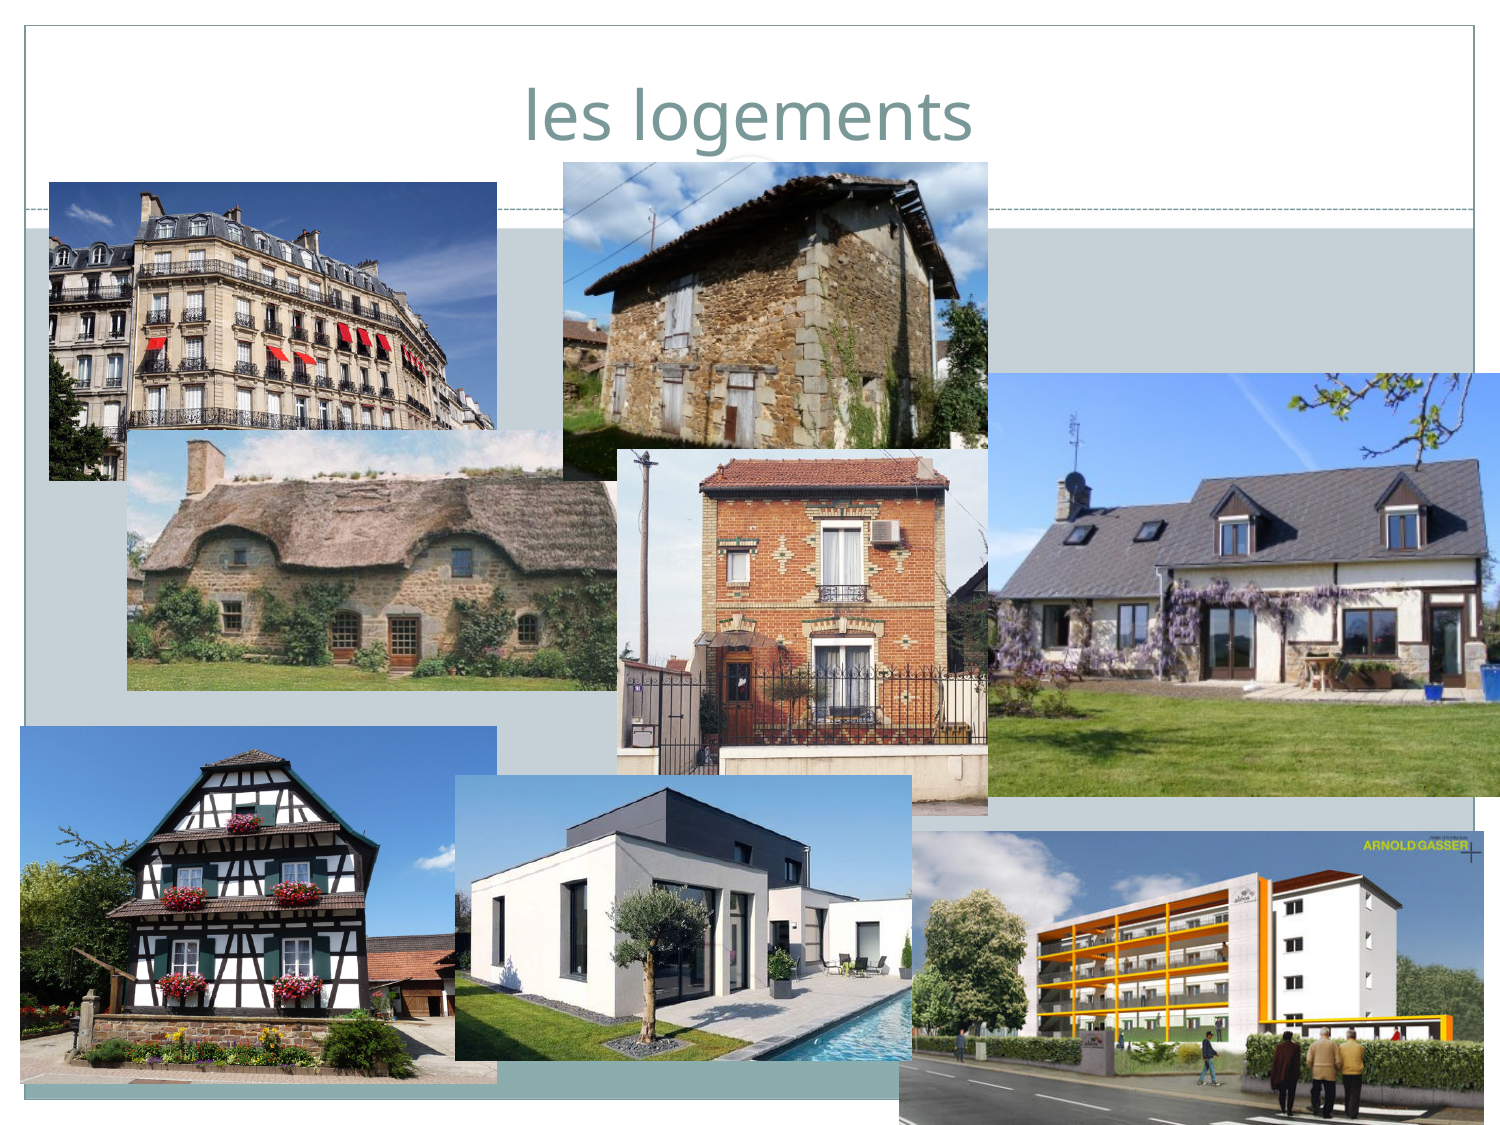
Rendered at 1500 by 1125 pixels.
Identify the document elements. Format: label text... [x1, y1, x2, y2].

title les logements [49, 37, 1450, 162]
picture [20, 162, 1500, 1125]
